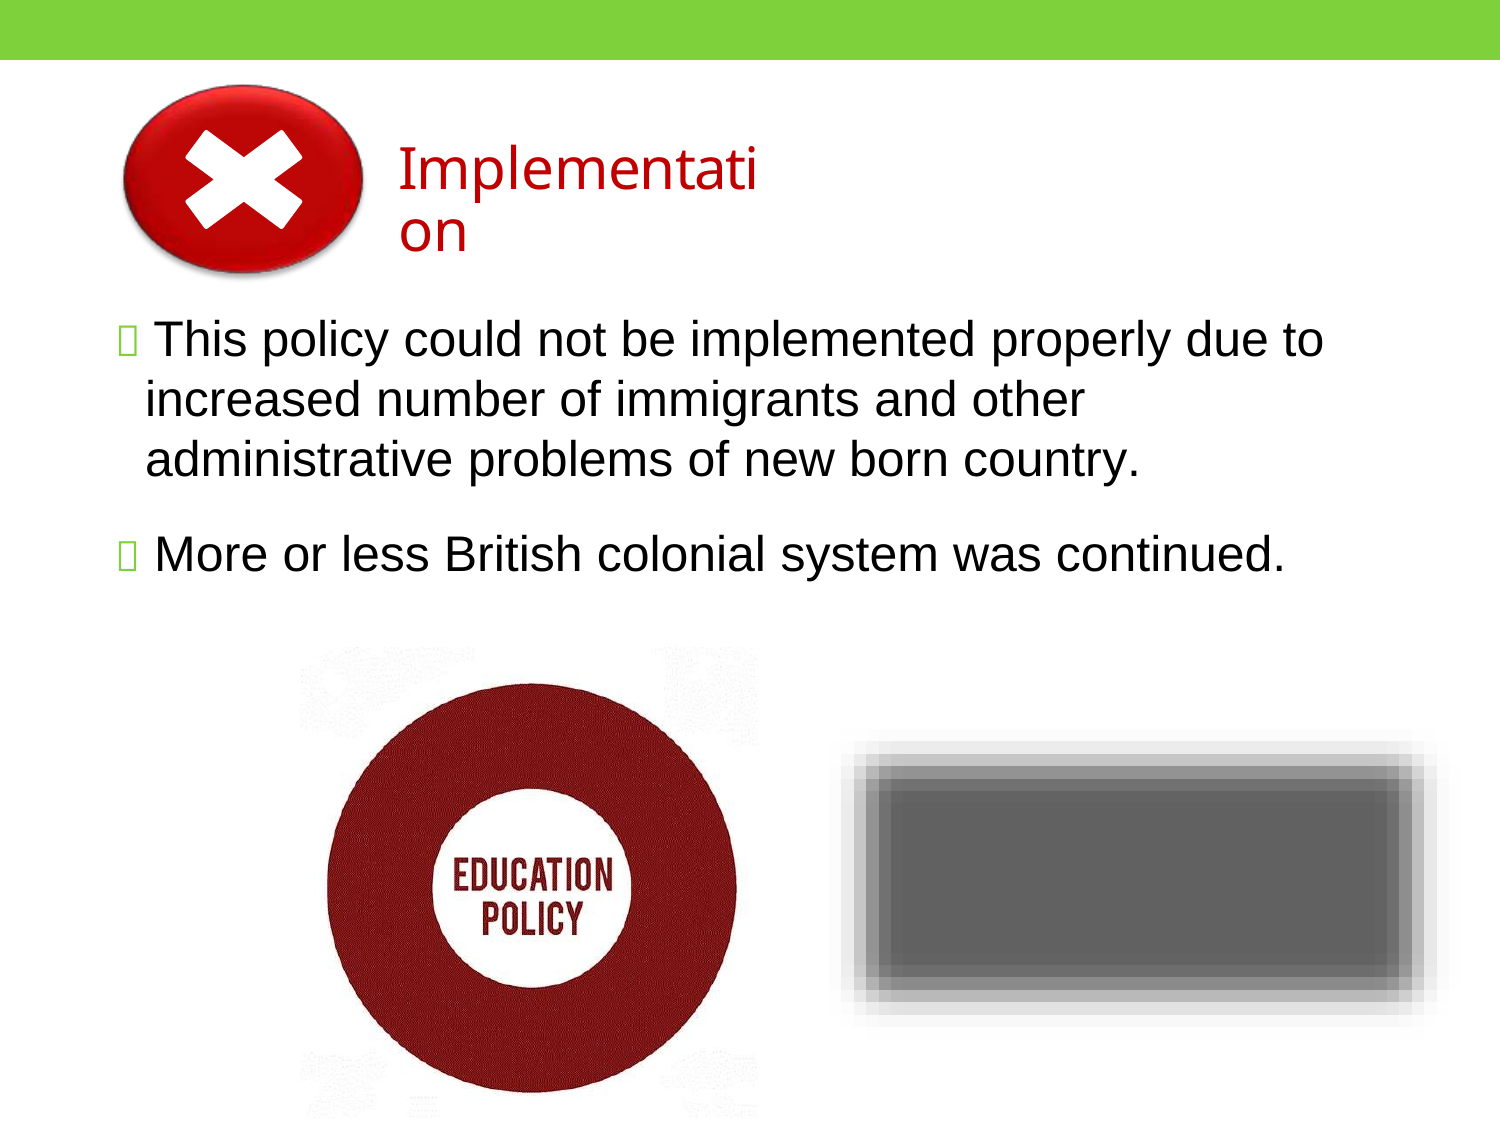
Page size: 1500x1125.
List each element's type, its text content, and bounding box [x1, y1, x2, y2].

text_box [0, 0, 1500, 60]
text_box  This policy could not be implemented properly due to increased number of immigrants and other administrative problems of new born country.  More or less British colonial system was continued. [113, 313, 1347, 587]
text_box [187, 132, 301, 227]
text_box [116, 82, 371, 286]
text_box [299, 647, 759, 1118]
text_box Implementation [396, 139, 784, 202]
text_box [817, 717, 1462, 1040]
